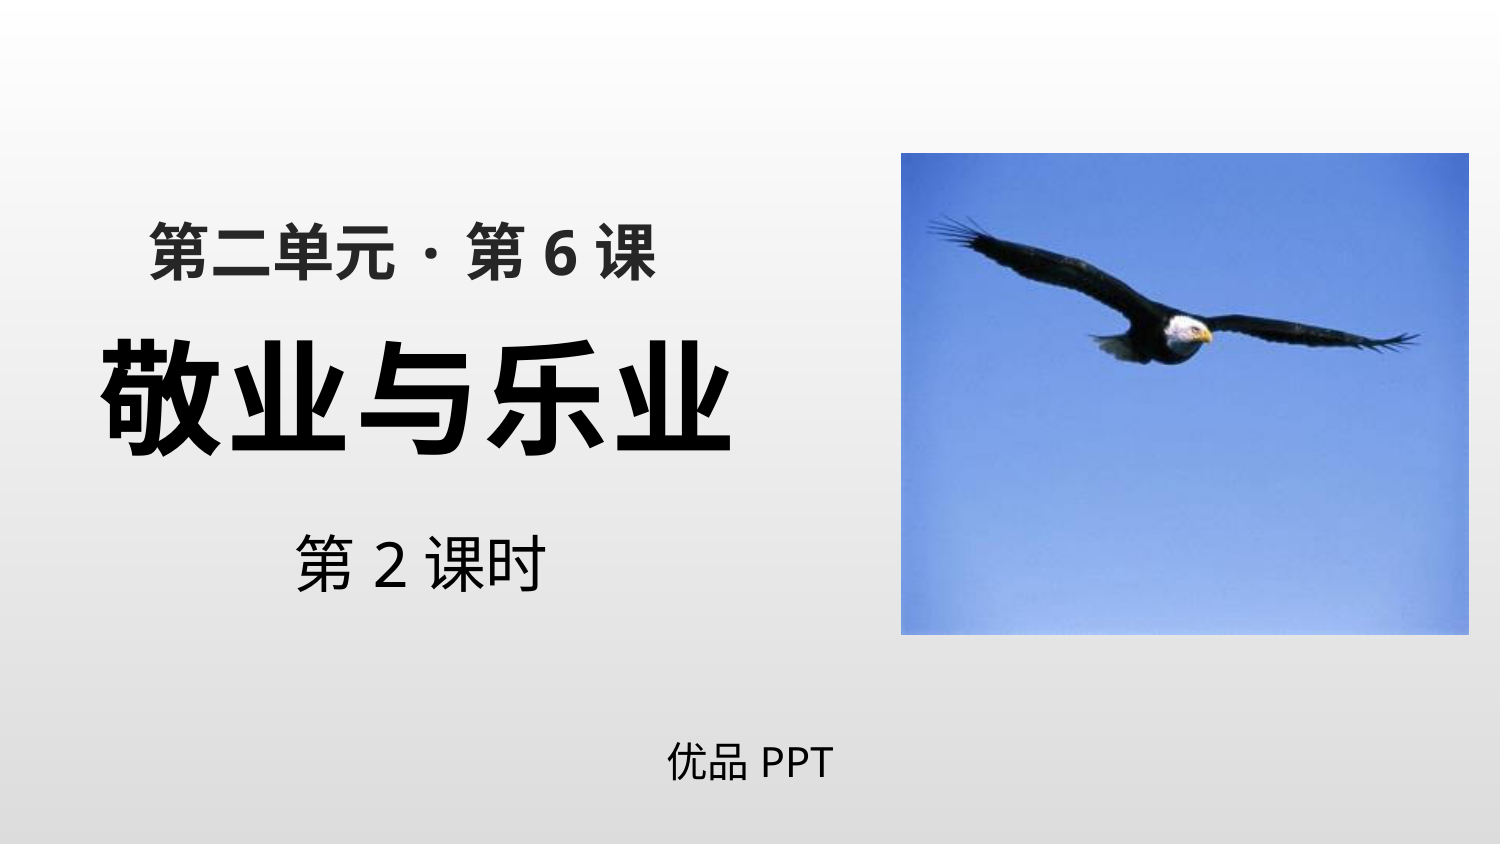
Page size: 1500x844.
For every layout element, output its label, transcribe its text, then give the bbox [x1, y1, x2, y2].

title 敬业与乐业 [86, 314, 901, 476]
text_box 优品PPT [0, 723, 1500, 794]
text_box 第二单元·第6课 [94, 169, 725, 294]
picture [901, 153, 1469, 635]
subtitle 第2课时 [102, 519, 741, 614]
